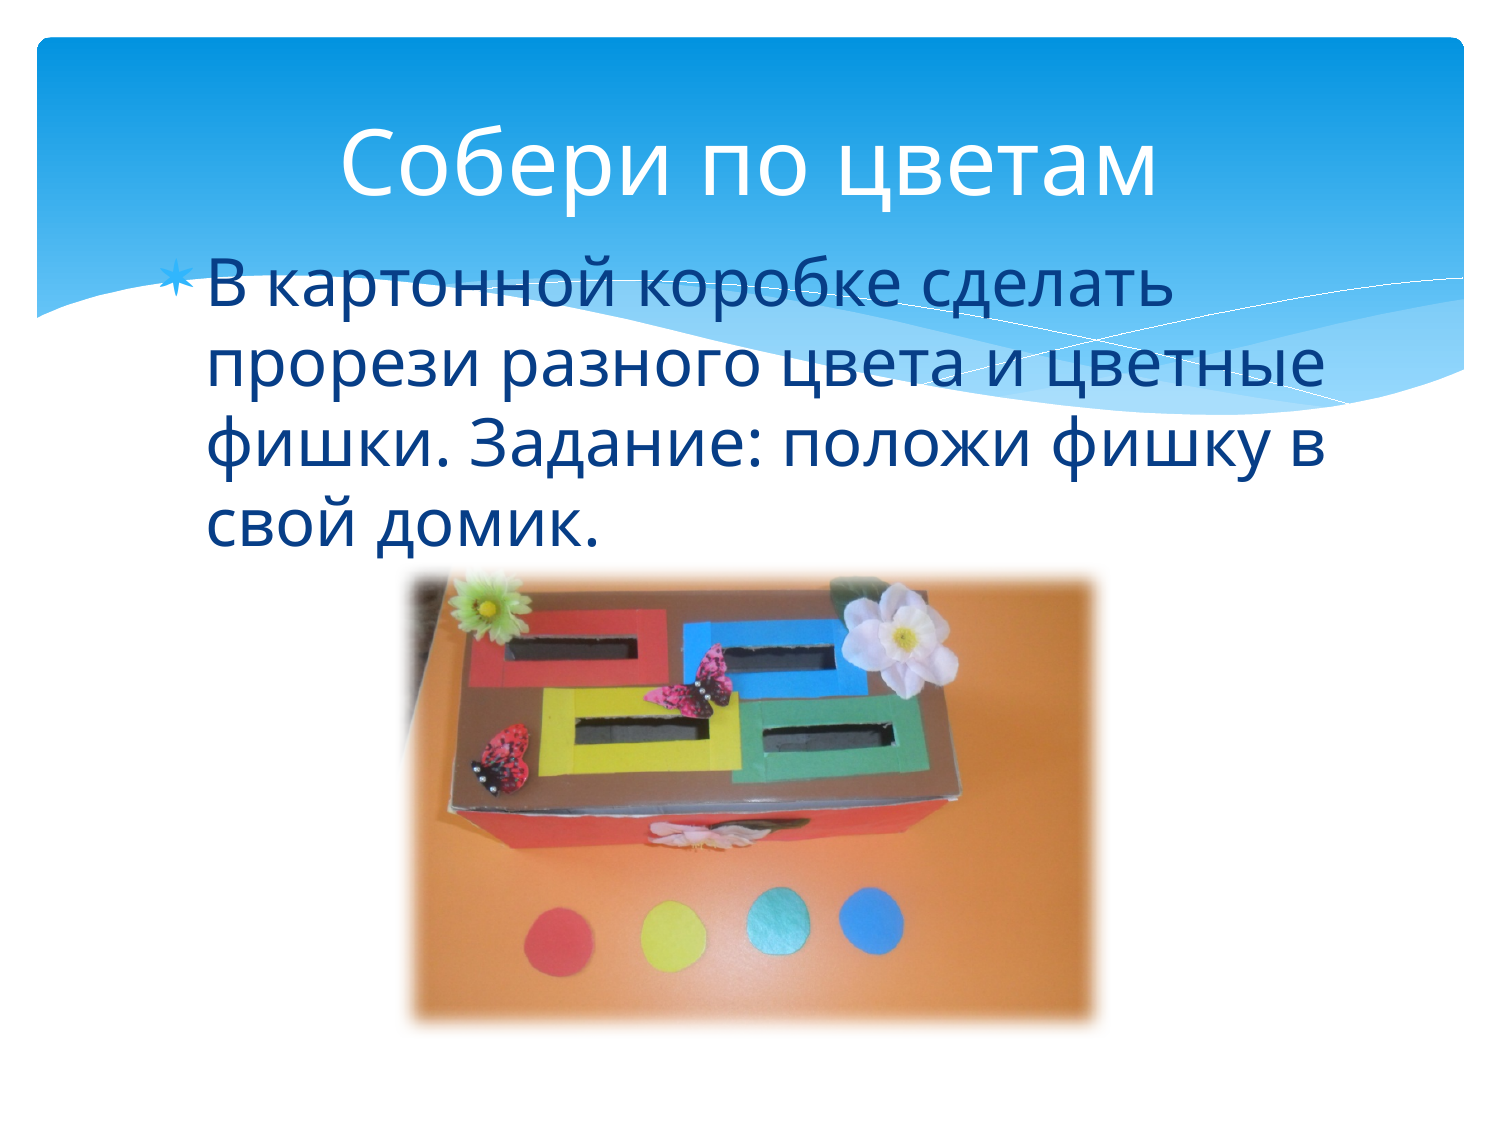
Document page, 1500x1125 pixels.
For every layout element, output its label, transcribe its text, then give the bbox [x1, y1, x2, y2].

title Собери по цветам [75, 55, 1425, 261]
picture [395, 562, 1111, 1040]
list В картонной коробке сделать прорези разного цвета и цветные фишки. Задание: положи фишку в свой домик. [145, 261, 1361, 799]
